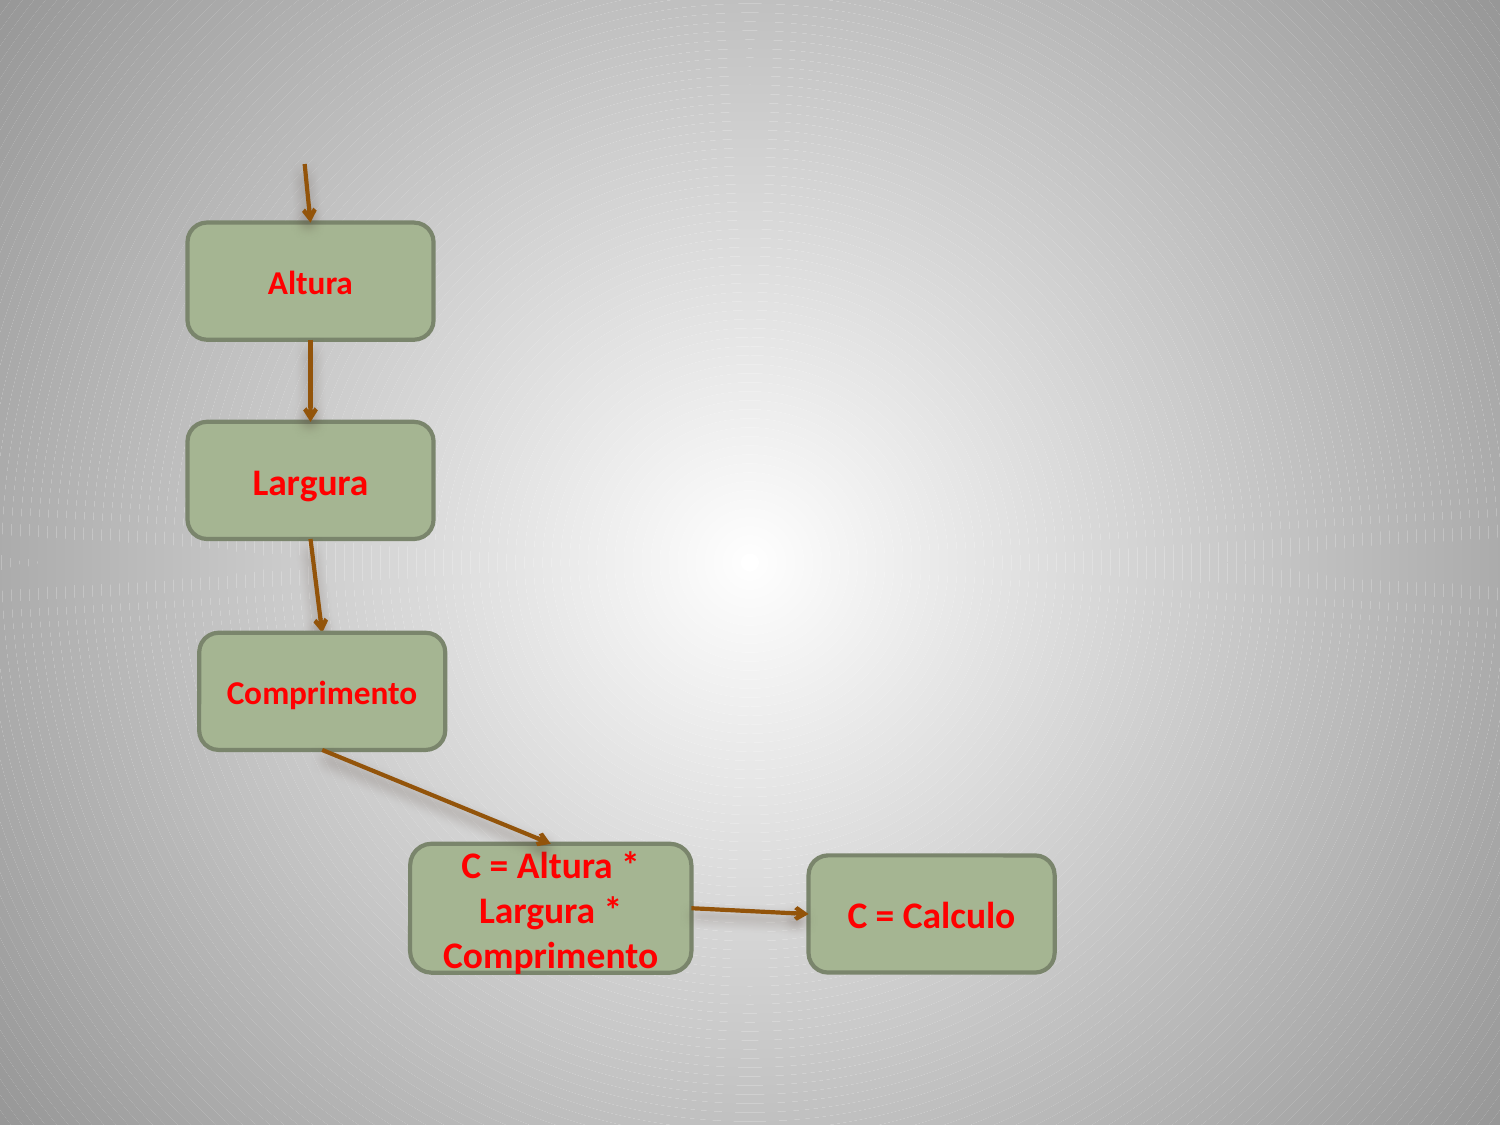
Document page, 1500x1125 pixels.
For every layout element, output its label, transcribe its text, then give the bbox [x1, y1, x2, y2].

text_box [269, 579, 364, 592]
text_box C = Altura * Largura * Comprimento [407, 841, 694, 975]
text_box Comprimento [197, 630, 448, 753]
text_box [691, 907, 809, 915]
text_box Largura [185, 419, 436, 542]
text_box C = Calculo [806, 853, 1057, 975]
text_box Altura [185, 220, 436, 342]
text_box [277, 190, 338, 197]
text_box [389, 682, 484, 912]
